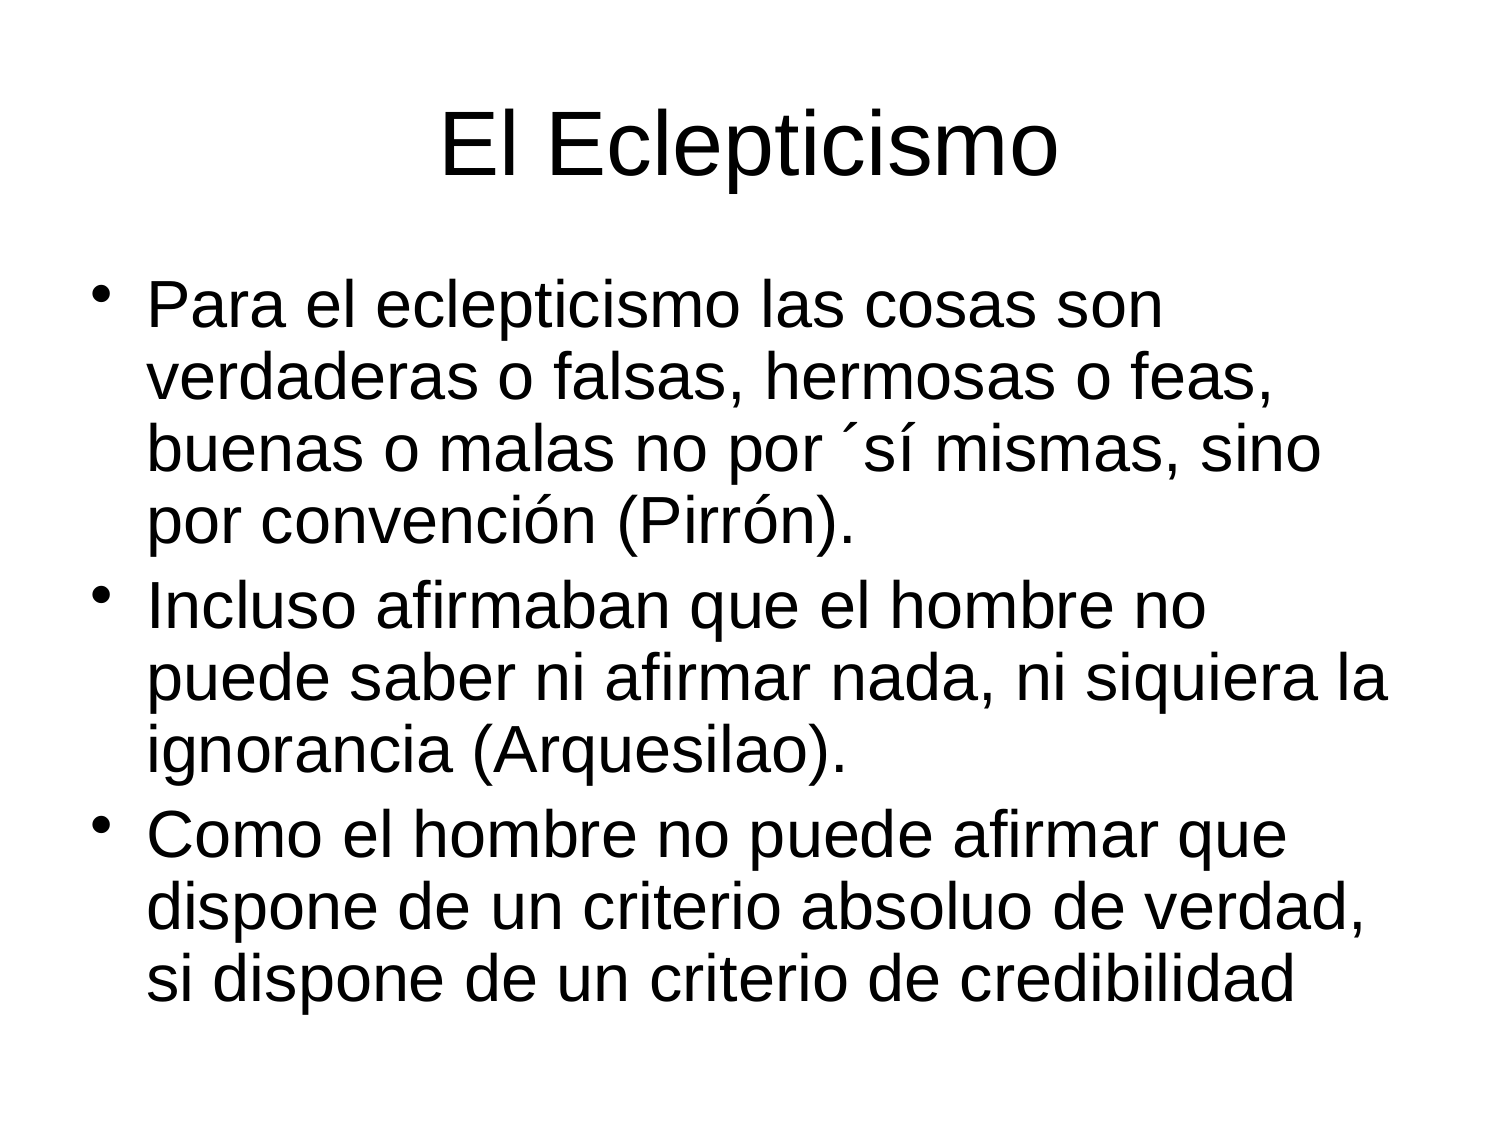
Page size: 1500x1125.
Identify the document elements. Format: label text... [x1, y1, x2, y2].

title El Eclepticismo [74, 44, 1426, 233]
list Para el eclepticismo las cosas son verdaderas o falsas, hermosas o feas, buenas o malas no por ´sí mismas, sino por convención (Pirrón). Incluso afirmaban que el hombre no puede saber ni afirmar nada, ni siquiera la ignorancia (Arquesilao). Como el hombre no puede afirmar que dispone de un criterio absoluo de verdad, si dispone de un criterio de credibilidad [74, 262, 1426, 1048]
